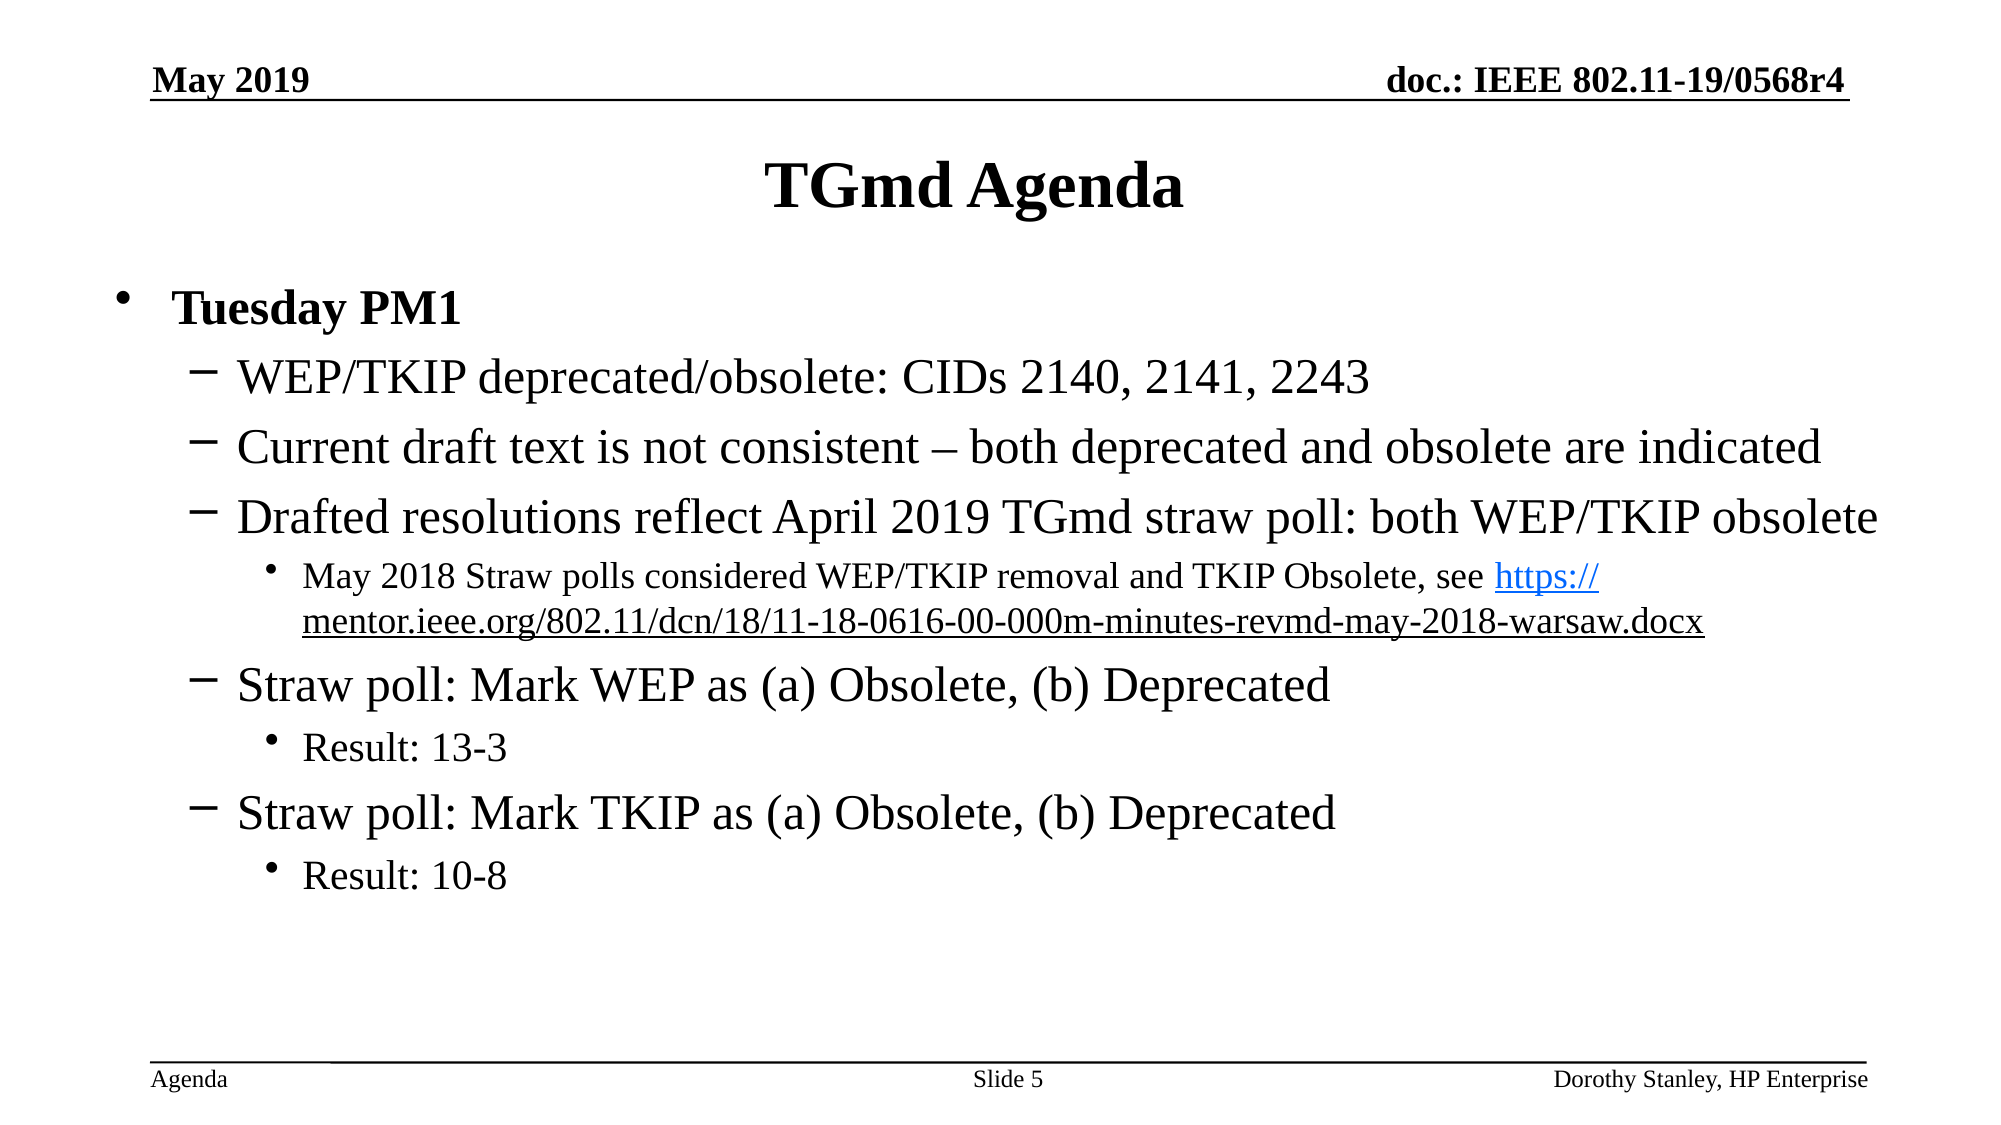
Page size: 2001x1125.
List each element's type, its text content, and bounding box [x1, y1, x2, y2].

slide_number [152, 54, 567, 100]
title TGmd Agenda [362, 112, 1638, 250]
text_box Tuesday PM1 WEP/TKIP deprecated/obsolete: CIDs 2140, 2141, 2243 Current draft text is not consistent – both deprecated and obsolete are indicated Drafted resolutions reflect April 2019 TGmd straw poll: both WEP/TKIP obsolete May 2018 Straw polls considered WEP/TKIP removal and TKIP Obsolete, see https://mentor.ieee.org/802.11/dcn/18/11-18-0616-00-000m-minutes-revmd-may-2018-warsaw.docx Straw poll: Mark WEP as (a) Obsolete, (b) Deprecated Result: 13-3 Straw poll: Mark TKIP as (a) Obsolete, (b) Deprecated Result: 10-8 [99, 278, 1900, 1013]
slide_number Slide 5 [972, 1062, 1044, 1093]
footer Dorothy Stanley, HP Enterprise [1549, 1062, 1869, 1093]
